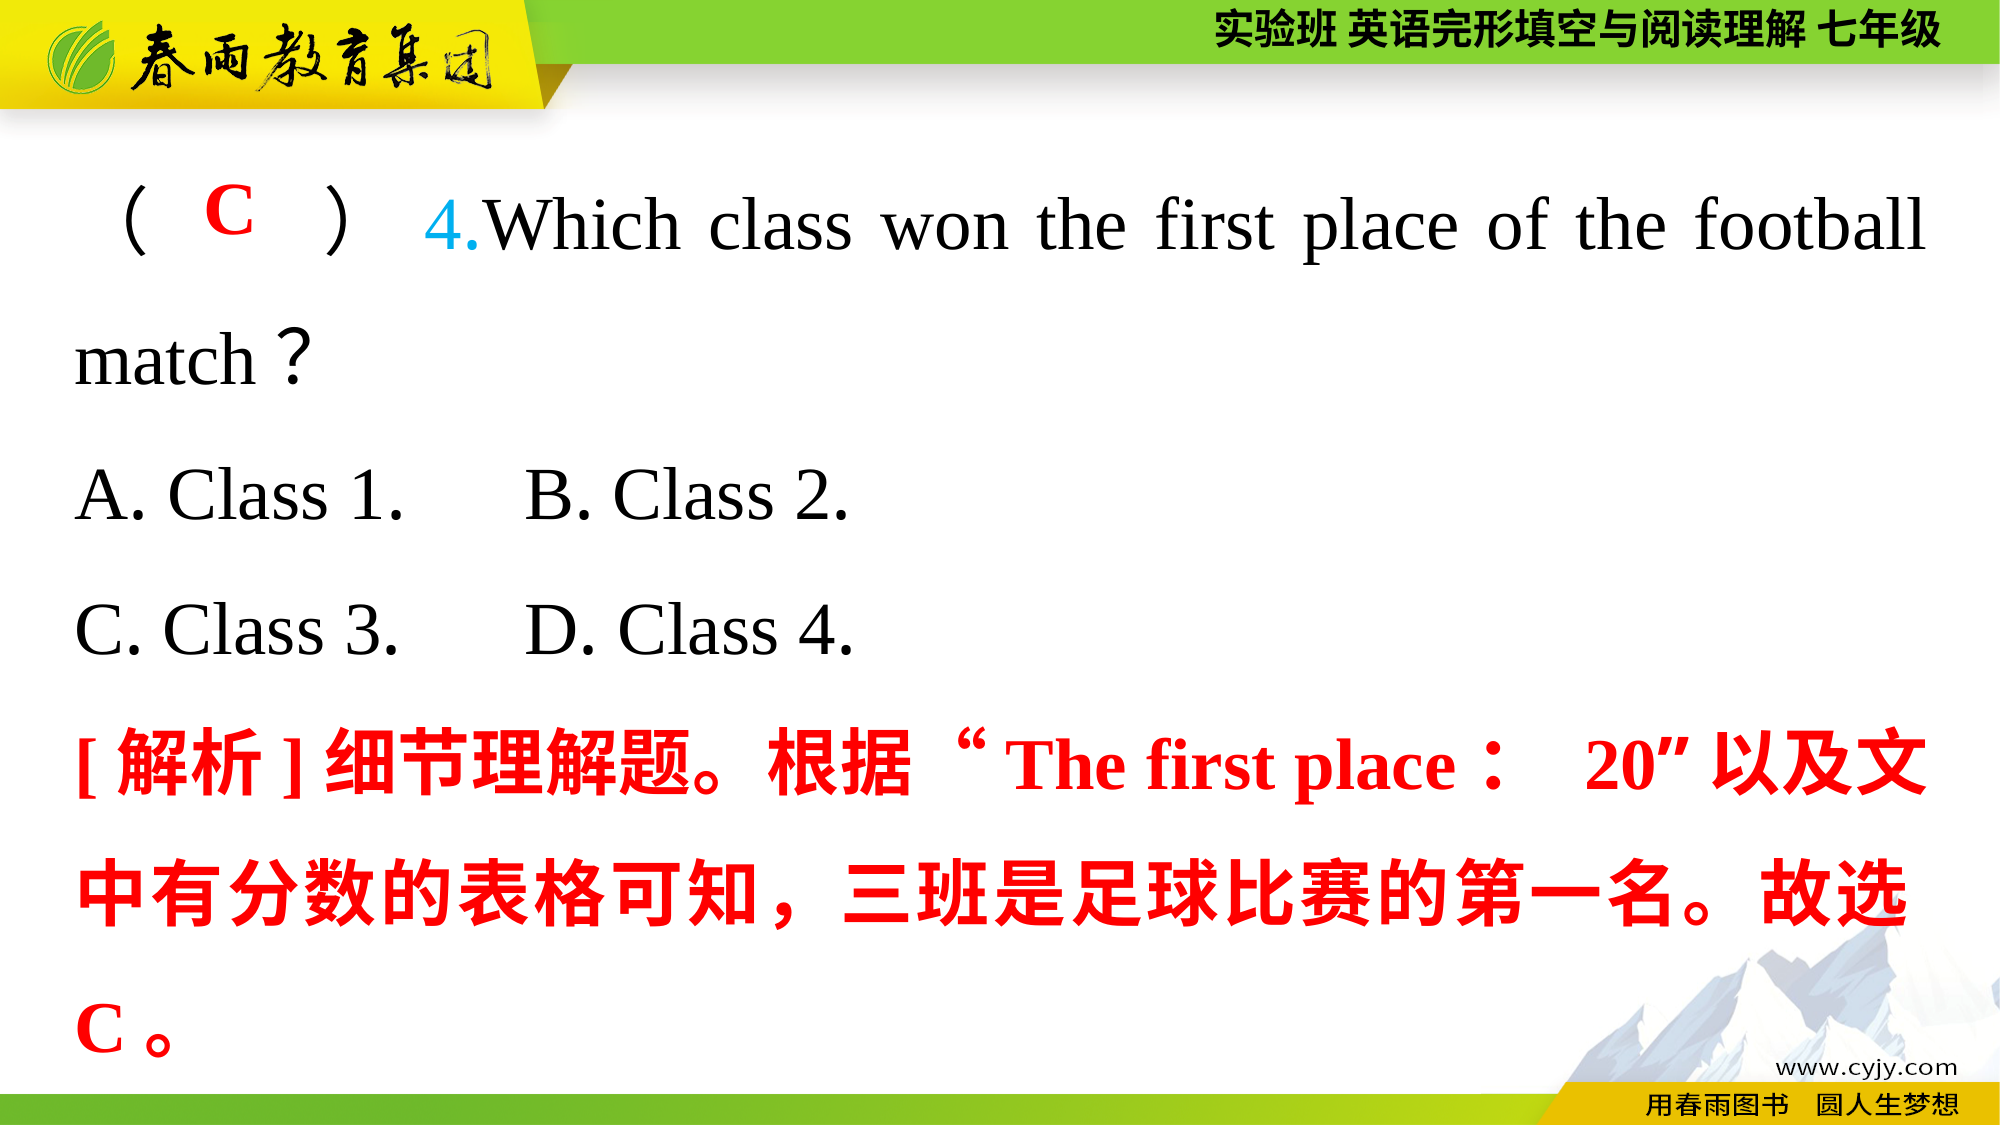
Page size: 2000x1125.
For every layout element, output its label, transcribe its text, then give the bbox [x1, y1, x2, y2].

list （ ）4.Which class won the first place of the football match？ A. Class 1. B. Class 2. C. Class 3. D. Class 4. [59, 122, 1944, 665]
text_box [解析]细节理解题。根据“The first place： 20”以及文中有分数的表格可知，三班是足球比赛的第一名。故选C。 [59, 665, 1944, 1075]
picture [0, 0, 2000, 1125]
text_box C [188, 152, 273, 258]
